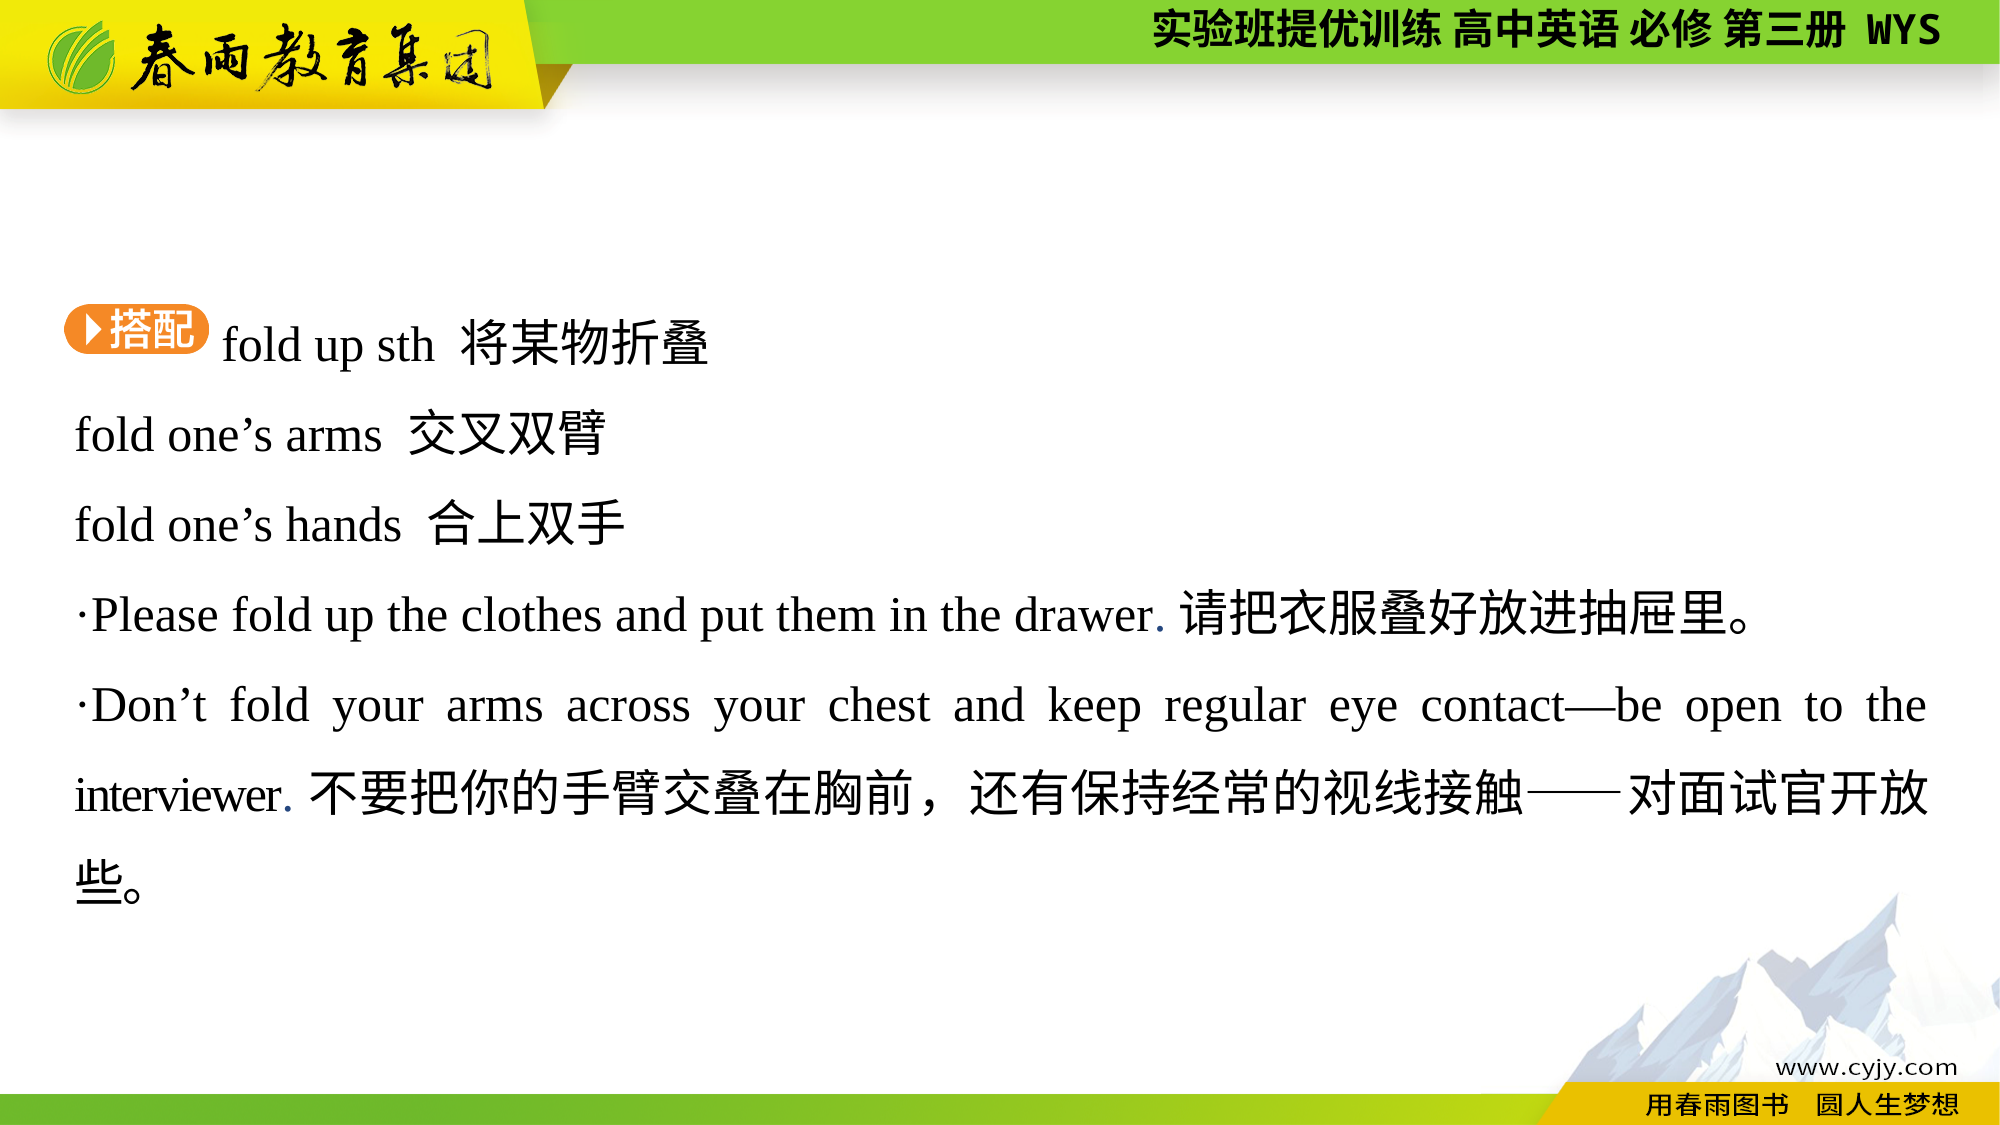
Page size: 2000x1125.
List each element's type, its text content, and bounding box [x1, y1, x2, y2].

picture [0, 0, 2000, 1125]
list fold up sth 将某物折叠 fold one’s arms 交叉双臂 fold one’s hands 合上双手 ·Please fold up the clothes and put them in the drawer.请把衣服叠好放进抽屉里。 ·Don’t fold your arms across your chest and keep regular eye contact—be open to the interviewer.不要把你的手臂交叠在胸前，还有保持经常的视线接触——对面试官开放些。 [59, 273, 1944, 823]
